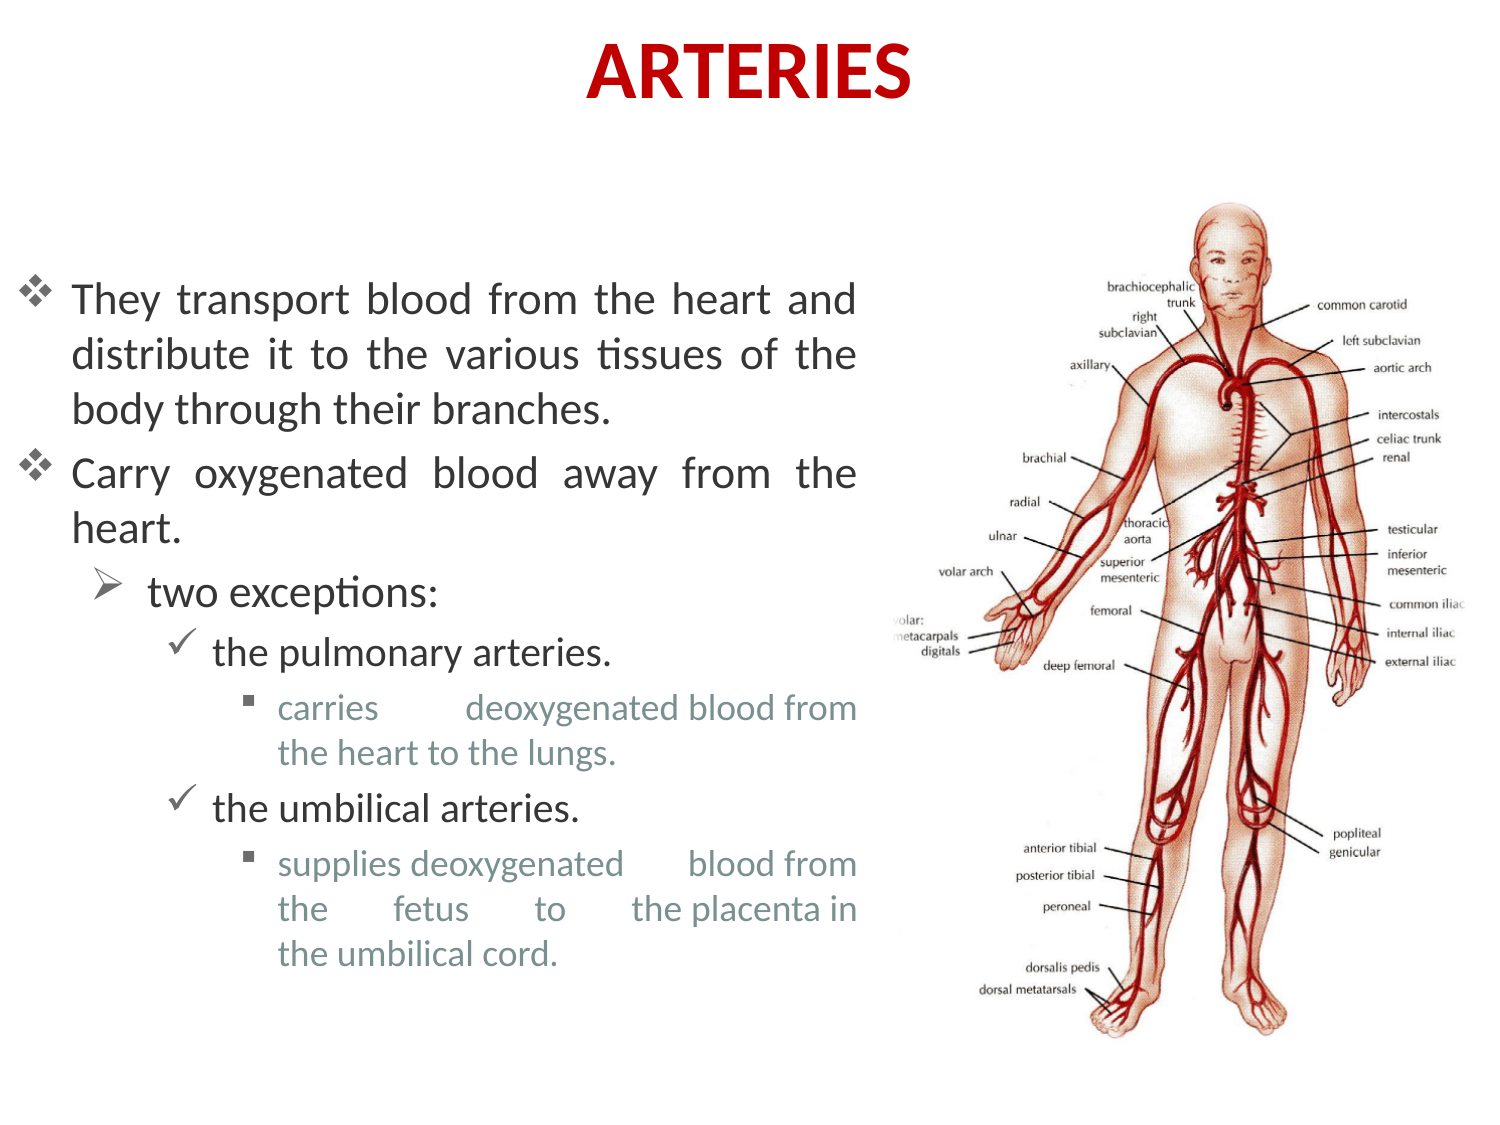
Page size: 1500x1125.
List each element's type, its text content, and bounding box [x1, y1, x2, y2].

text_box ARTERIES [0, 8, 1500, 130]
picture [887, 193, 1476, 1053]
list They transport blood from the heart and distribute it to the various tissues of the body through their branches. Carry oxygenated blood away from the heart. two exceptions: the pulmonary arteries. carries deoxygenated blood from the heart to the lungs. the umbilical arteries. supplies deoxygenated blood from the fetus to the placenta in the umbilical cord. [0, 260, 874, 1015]
